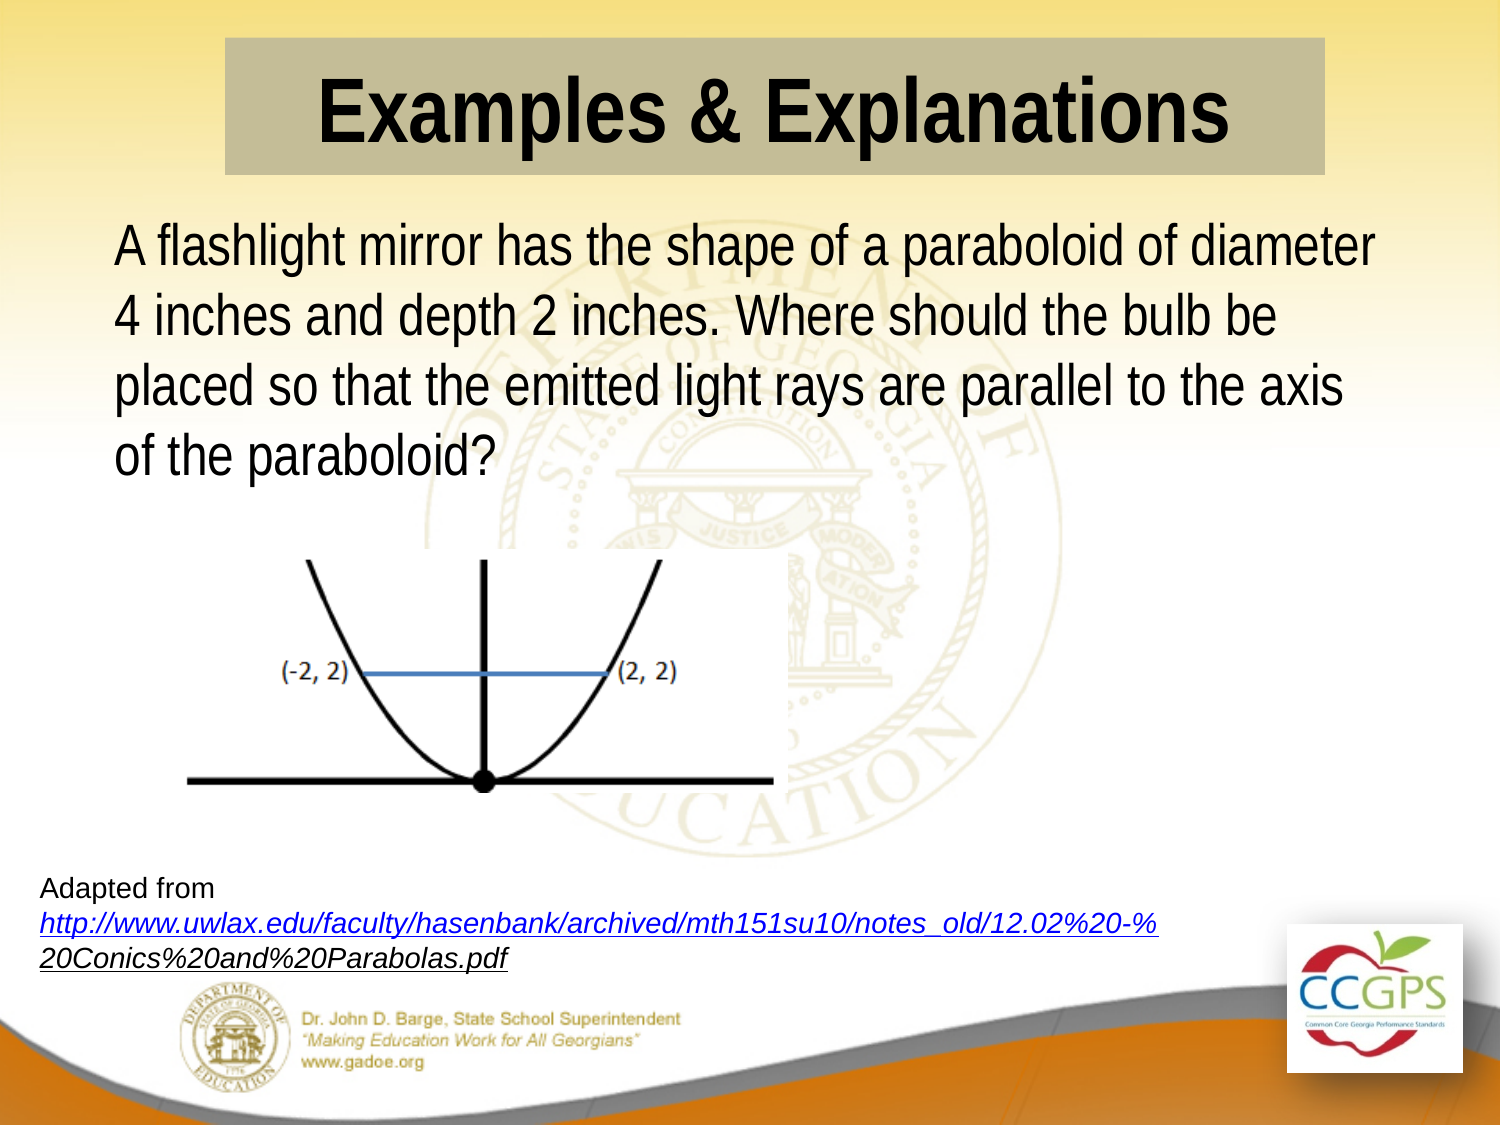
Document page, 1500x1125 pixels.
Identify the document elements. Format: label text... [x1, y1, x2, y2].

subtitle A flashlight mirror has the shape of a paraboloid of diameter 4 inches and depth 2 inches. Where should the bulb be placed so that the emitted light rays are parallel to the axis of the paraboloid? [99, 199, 1401, 926]
text_box Adapted from http://www.uwlax.edu/faculty/hasenbank/archived/mth151su10/notes_old/12.02%20-%20Conics%20and%20Parabolas.pdf [24, 862, 1284, 983]
title Examples & Explanations [224, 37, 1326, 176]
picture [0, 0, 1500, 1125]
